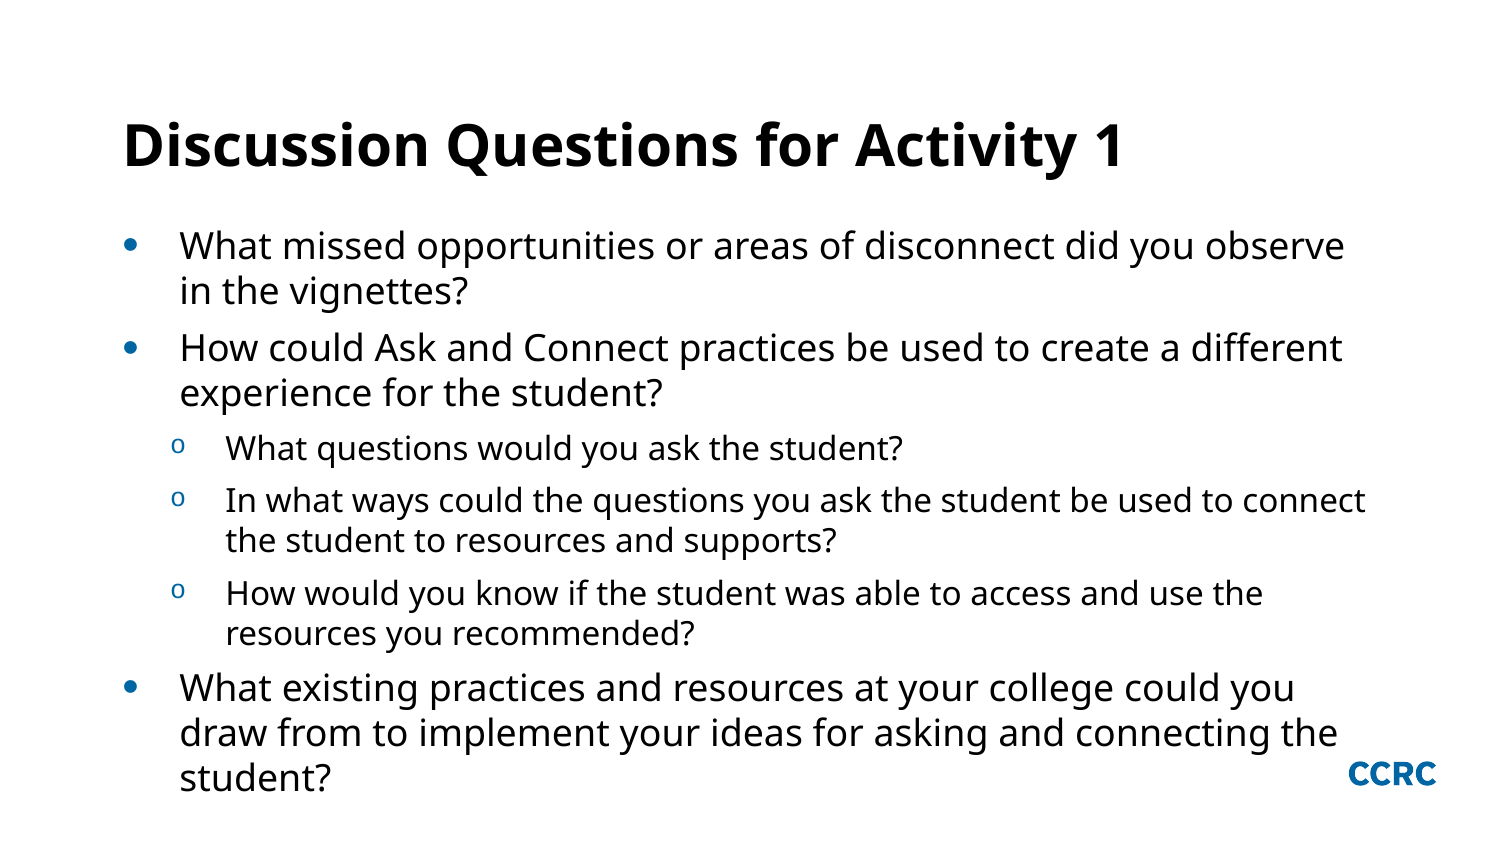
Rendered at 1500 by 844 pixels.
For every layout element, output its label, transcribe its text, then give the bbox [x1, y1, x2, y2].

picture [1347, 761, 1438, 786]
title Discussion Questions for Activity 1 [107, 93, 1390, 234]
list What missed opportunities or areas of disconnect did you observe in the vignettes? How could Ask and Connect practices be used to create a different experience for the student? What questions would you ask the student? In what ways could the questions you ask the student be used to connect the student to resources and supports? How would you know if the student was able to access and use the resources you recommended? What existing practices and resources at your college could you draw from to implement your ideas for asking and connecting the student? [107, 234, 1390, 688]
